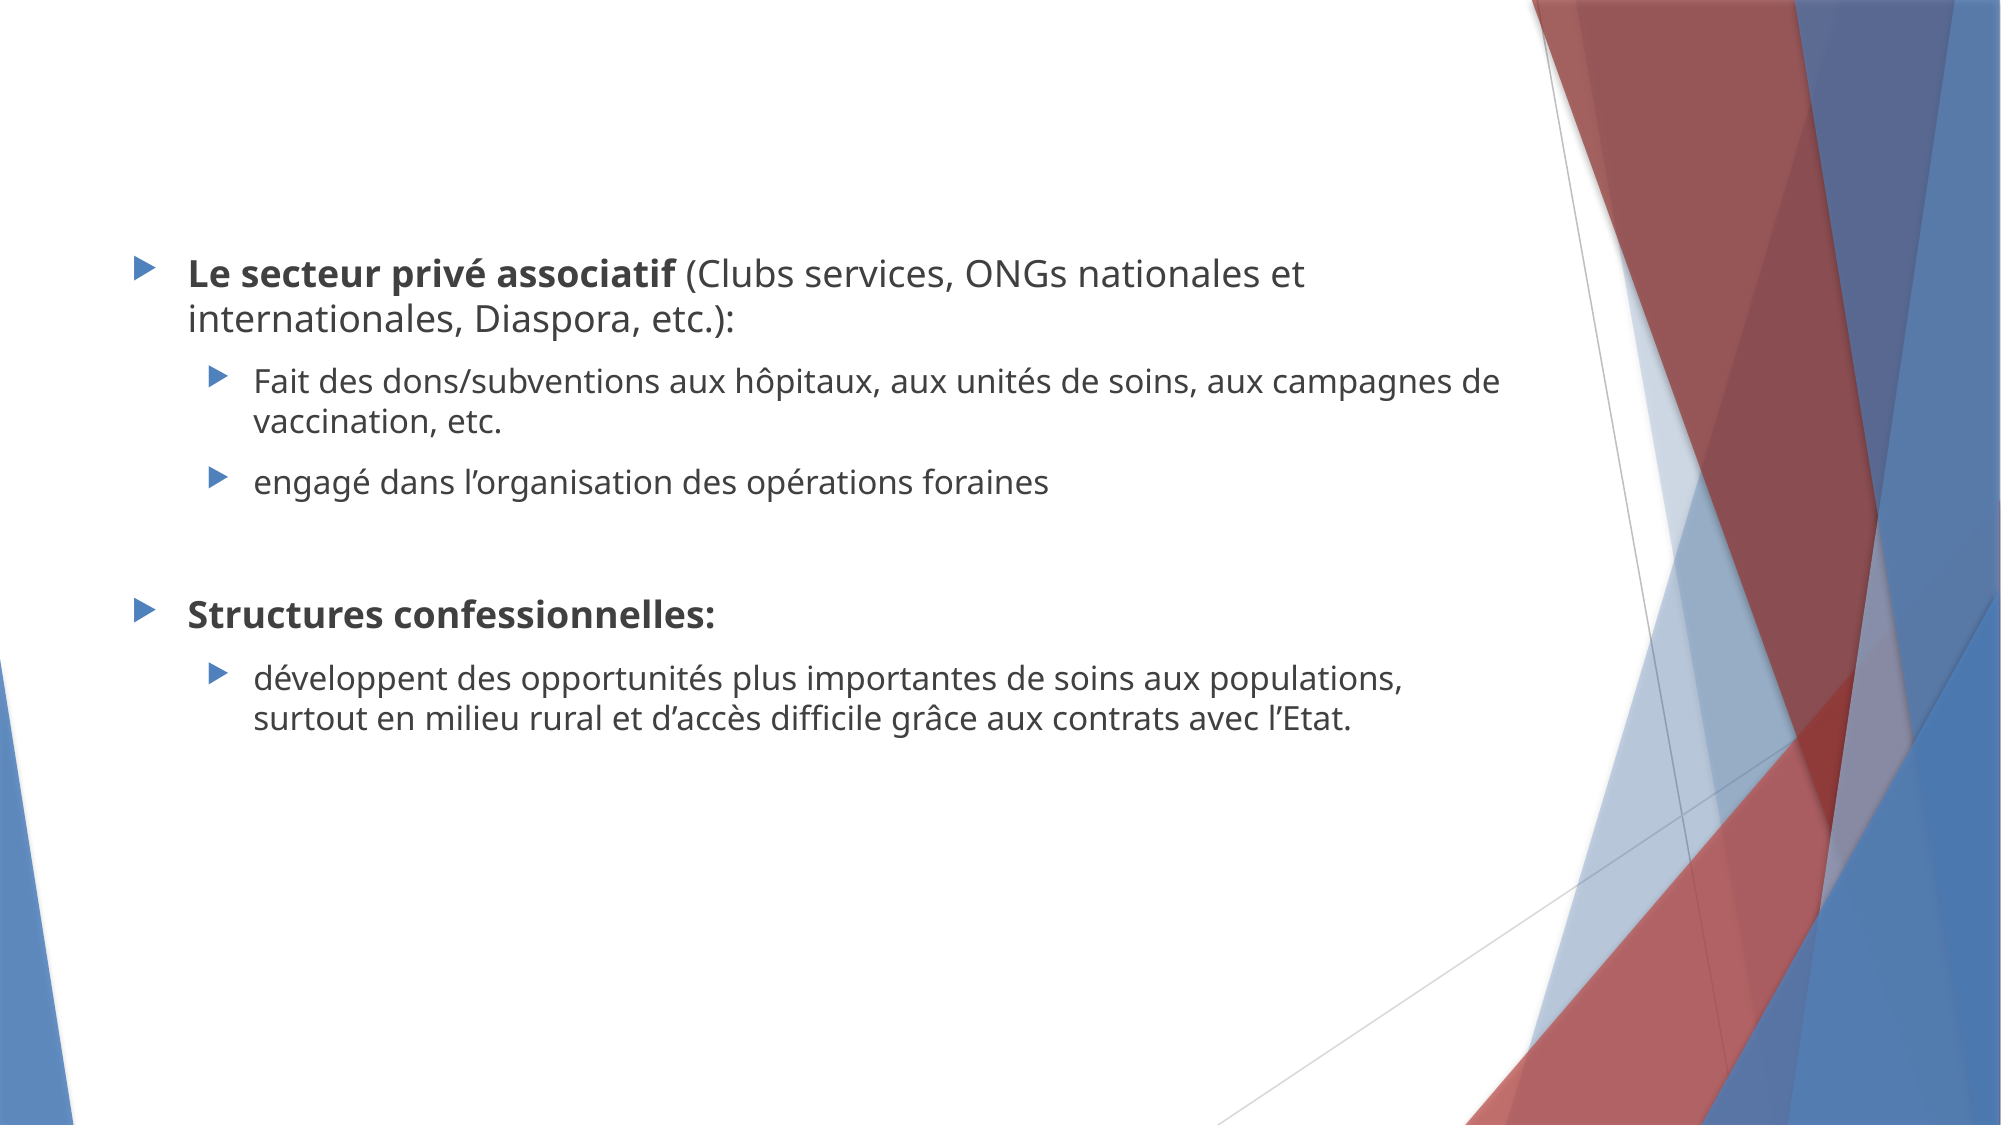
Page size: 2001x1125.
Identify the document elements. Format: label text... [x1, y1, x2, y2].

list Le secteur privé associatif (Clubs services, ONGs nationales et internationales, Diaspora, etc.): Fait des dons/subventions aux hôpitaux, aux unités de soins, aux campagnes de vaccination, etc. engagé dans l’organisation des opérations foraines Structures confessionnelles: développent des opportunités plus importantes de soins aux populations, surtout en milieu rural et d’accès difficile grâce aux contrats avec l’Etat. [116, 242, 1527, 879]
